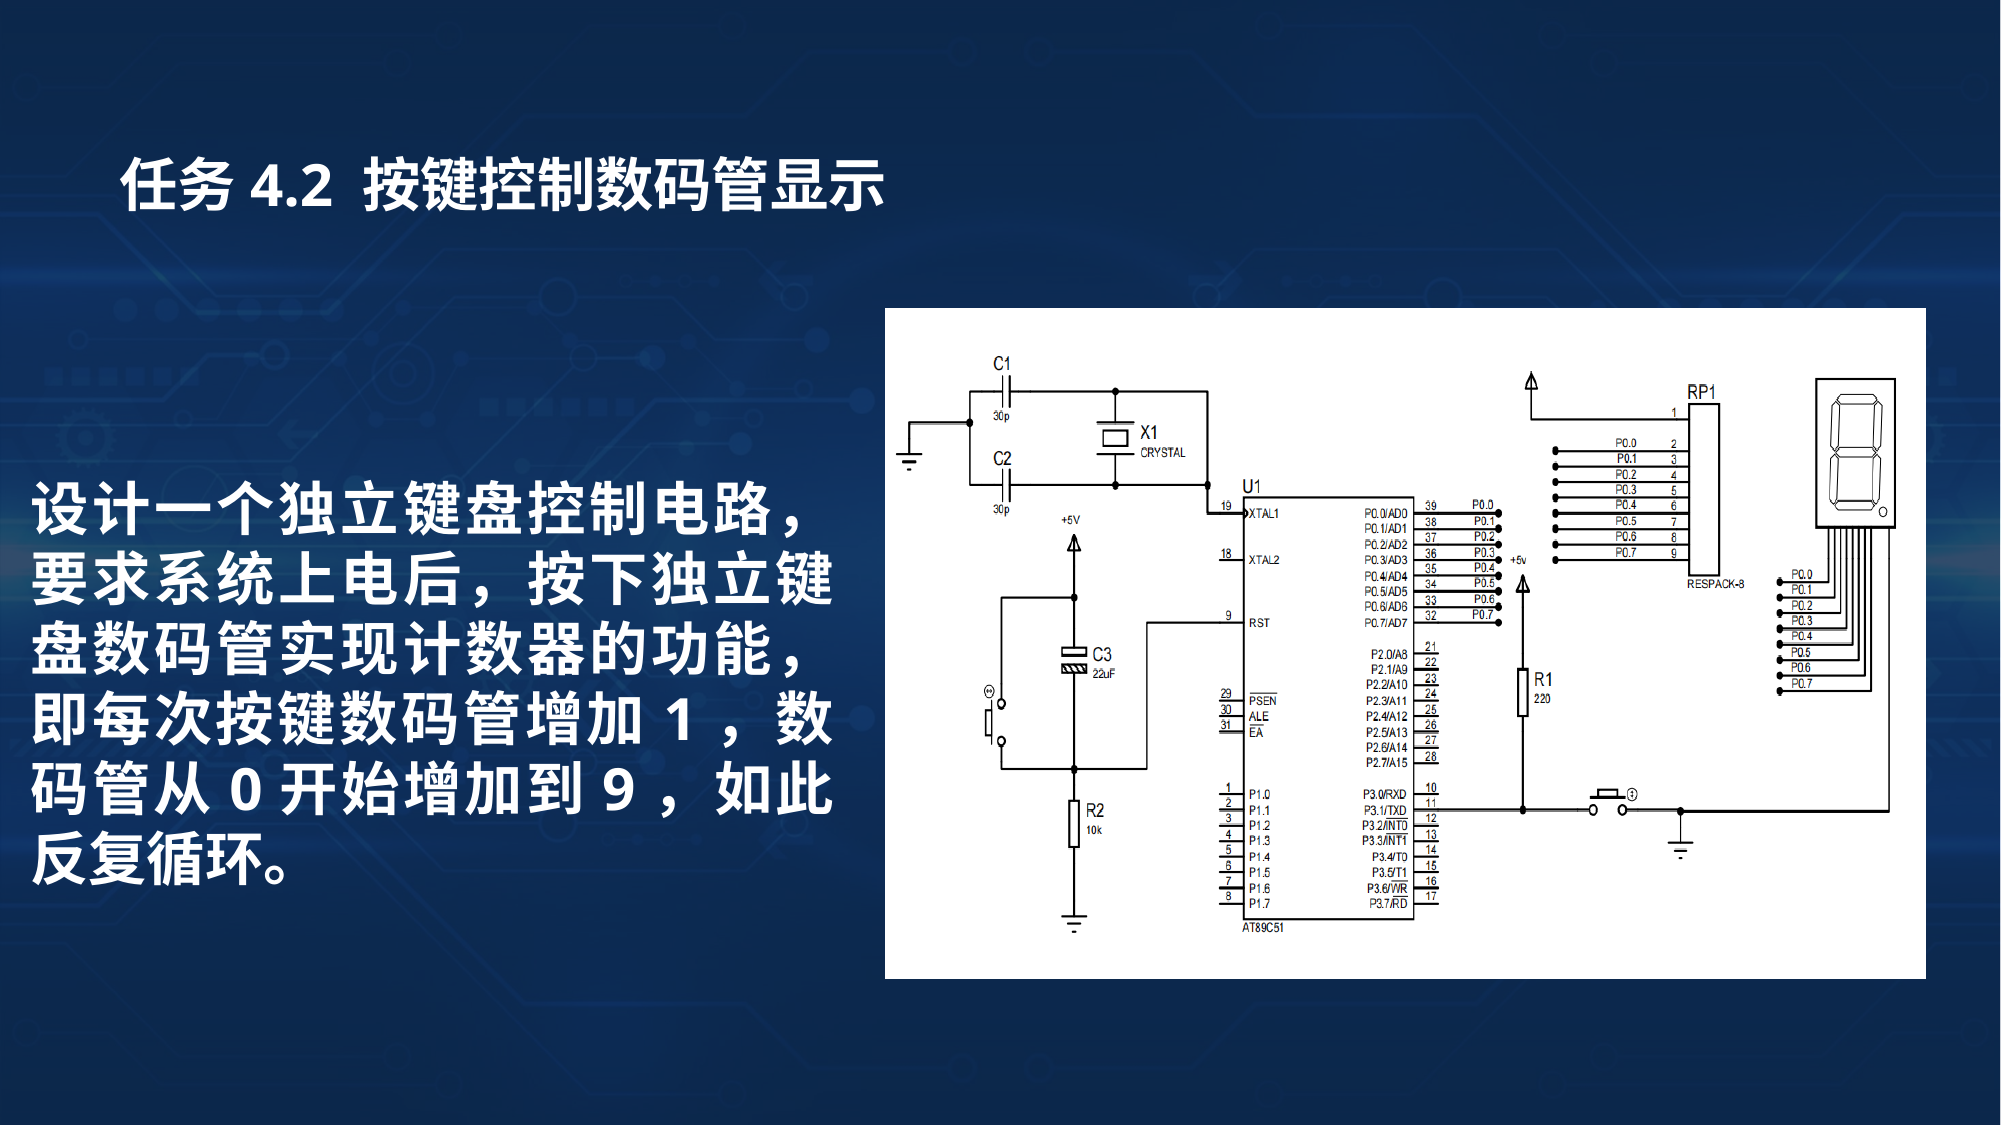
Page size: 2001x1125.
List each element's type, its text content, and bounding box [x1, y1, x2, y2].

picture [885, 307, 1926, 980]
text_box 设计一个独立键盘控制电路，要求系统上电后，按下独立键盘数码管实现计数器的功能，即每次按键数码管增加1，数码管从0开始增加到9，如此反复循环。 [15, 464, 849, 900]
text_box 任务4.2 按键控制数码管显示 [104, 140, 939, 226]
